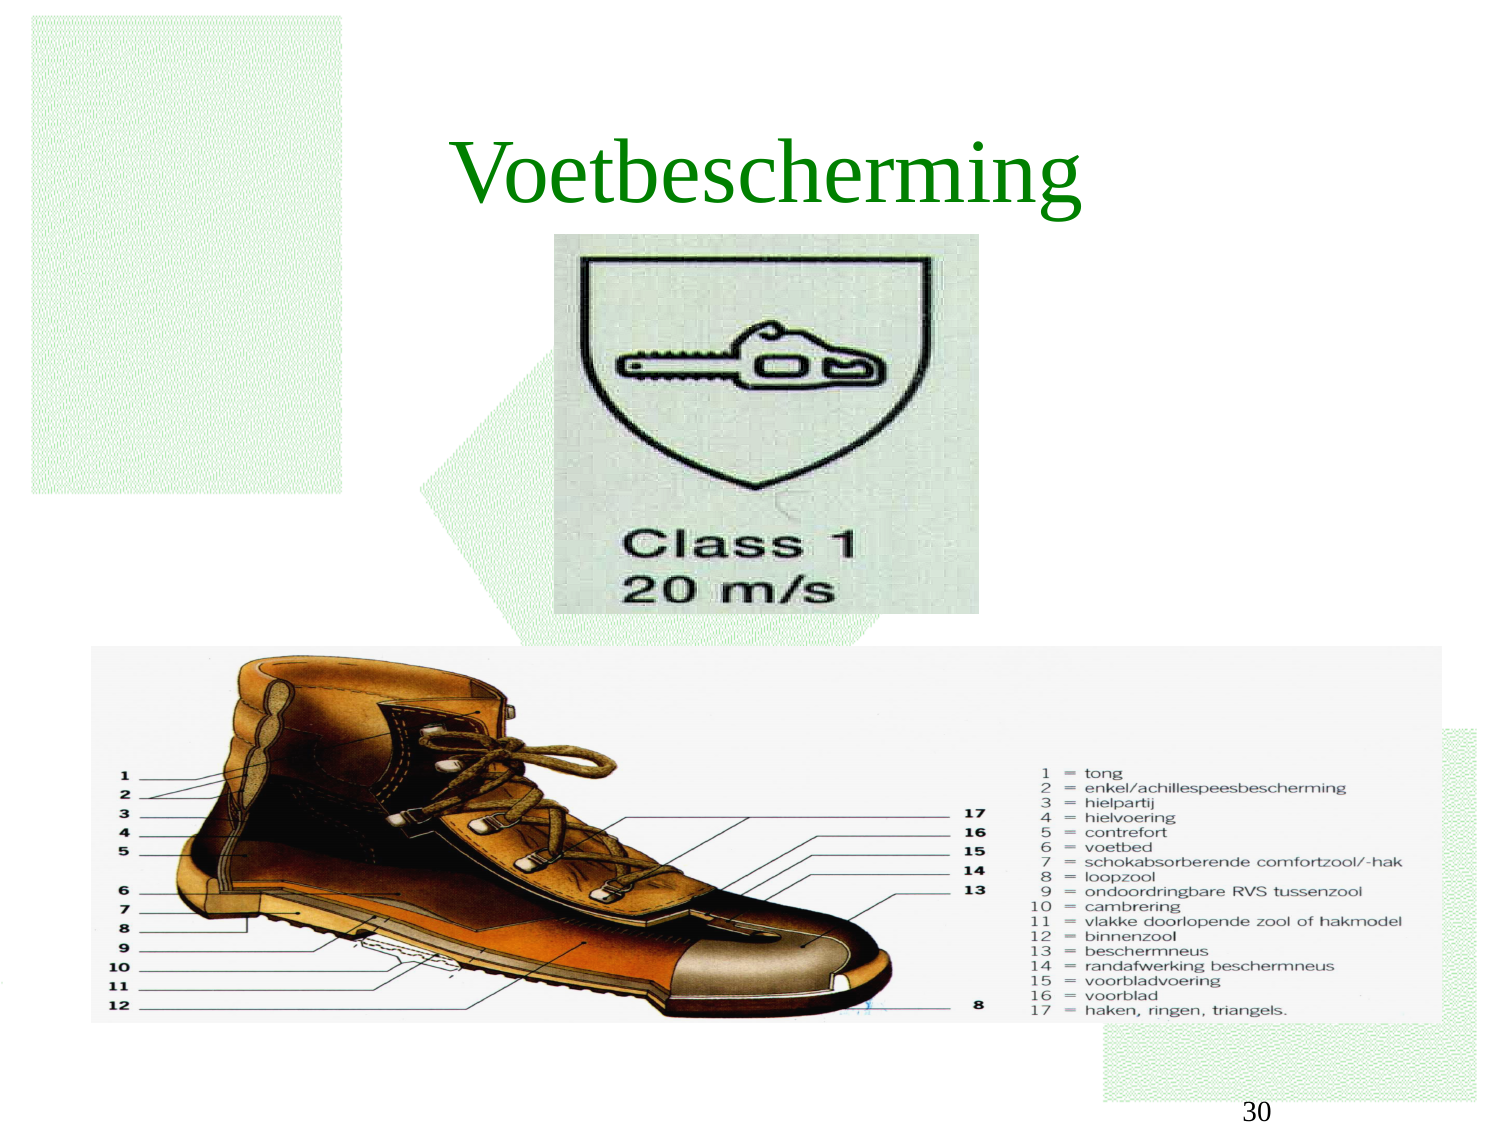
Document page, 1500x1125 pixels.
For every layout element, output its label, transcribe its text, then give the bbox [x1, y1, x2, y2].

picture [0, 0, 1500, 1125]
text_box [553, 234, 980, 614]
slide_number 30 [1074, 1031, 1388, 1101]
text_box Voetbescherming [99, 103, 1434, 229]
